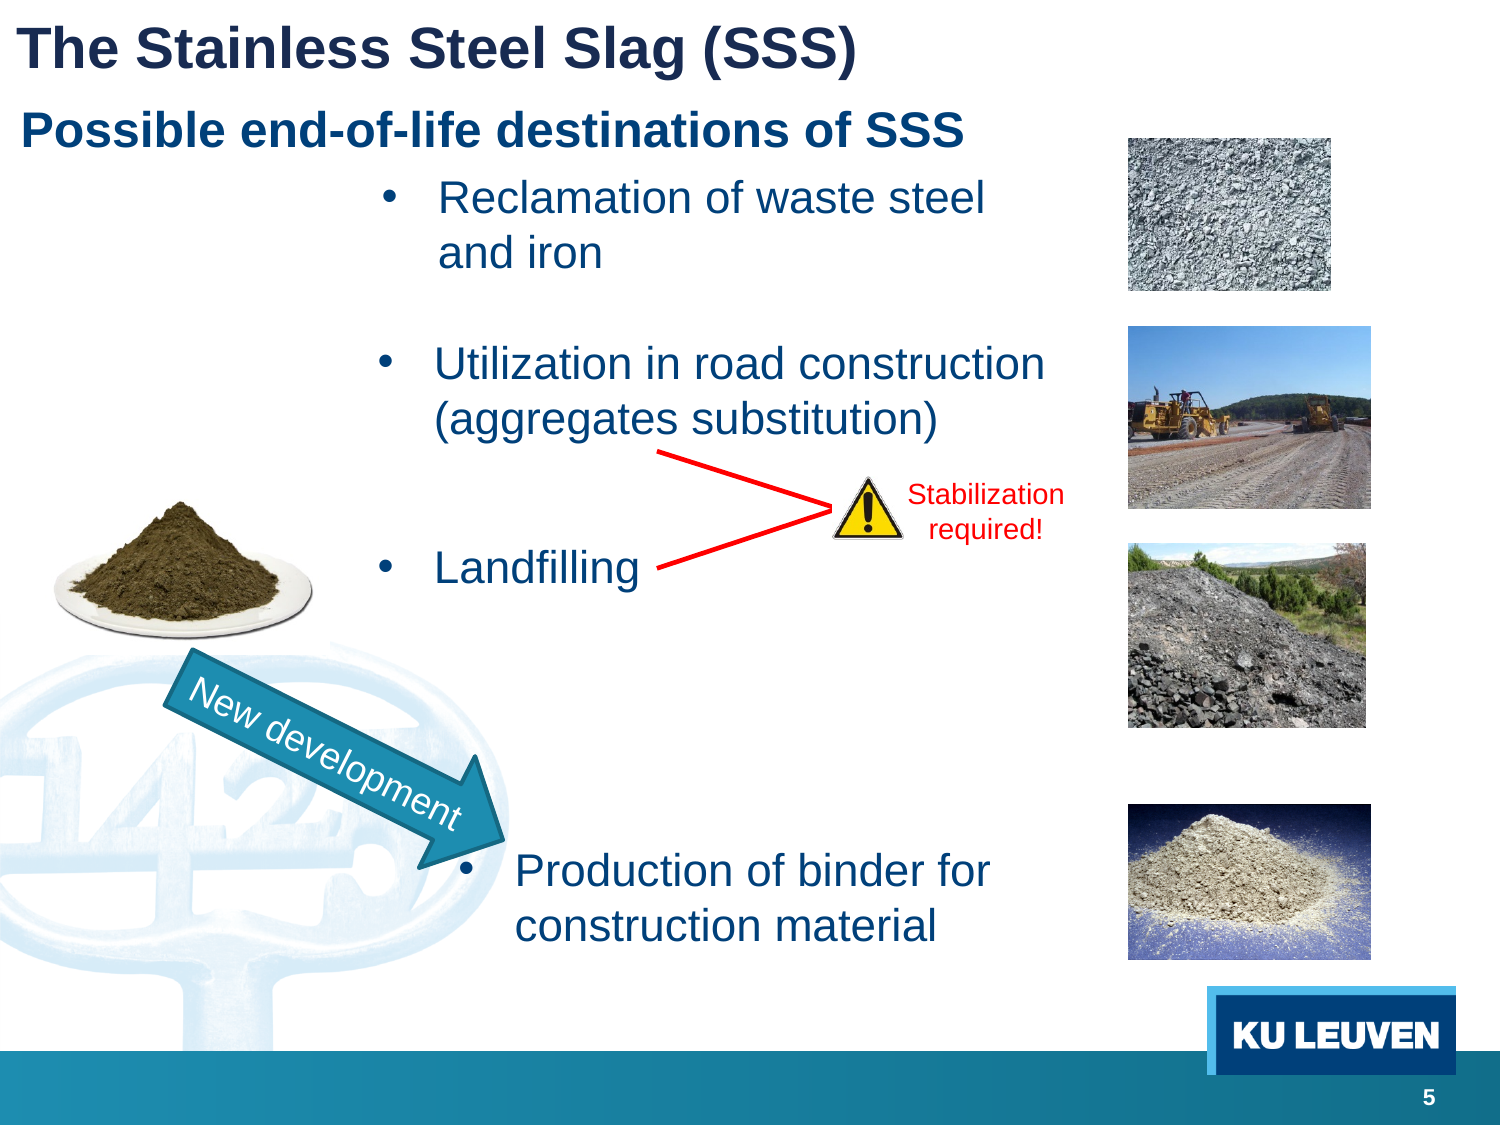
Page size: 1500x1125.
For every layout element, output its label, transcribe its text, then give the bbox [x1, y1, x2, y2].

picture [832, 476, 904, 540]
text_box Utilization in road construction (aggregates substitution) [287, 326, 1069, 451]
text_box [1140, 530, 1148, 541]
text_box Reclamation of waste steel and iron [291, 160, 1069, 286]
picture [1127, 325, 1371, 509]
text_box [656, 450, 833, 508]
slide_number 5 [1352, 1082, 1500, 1125]
text_box New development [162, 663, 505, 870]
text_box Landfilling [334, 530, 1122, 601]
text_box Production of binder for construction material [368, 832, 1122, 958]
picture [1207, 986, 1456, 1075]
text_box Possible end-of-life destinations of SSS [5, 90, 1500, 235]
text_box The Stainless Steel Slag (SSS) [0, 0, 1447, 90]
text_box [656, 513, 833, 569]
text_box Stabilization required! [838, 467, 1140, 553]
picture [1127, 138, 1331, 291]
picture [0, 477, 532, 1051]
picture [1127, 804, 1371, 960]
picture [1127, 543, 1366, 729]
